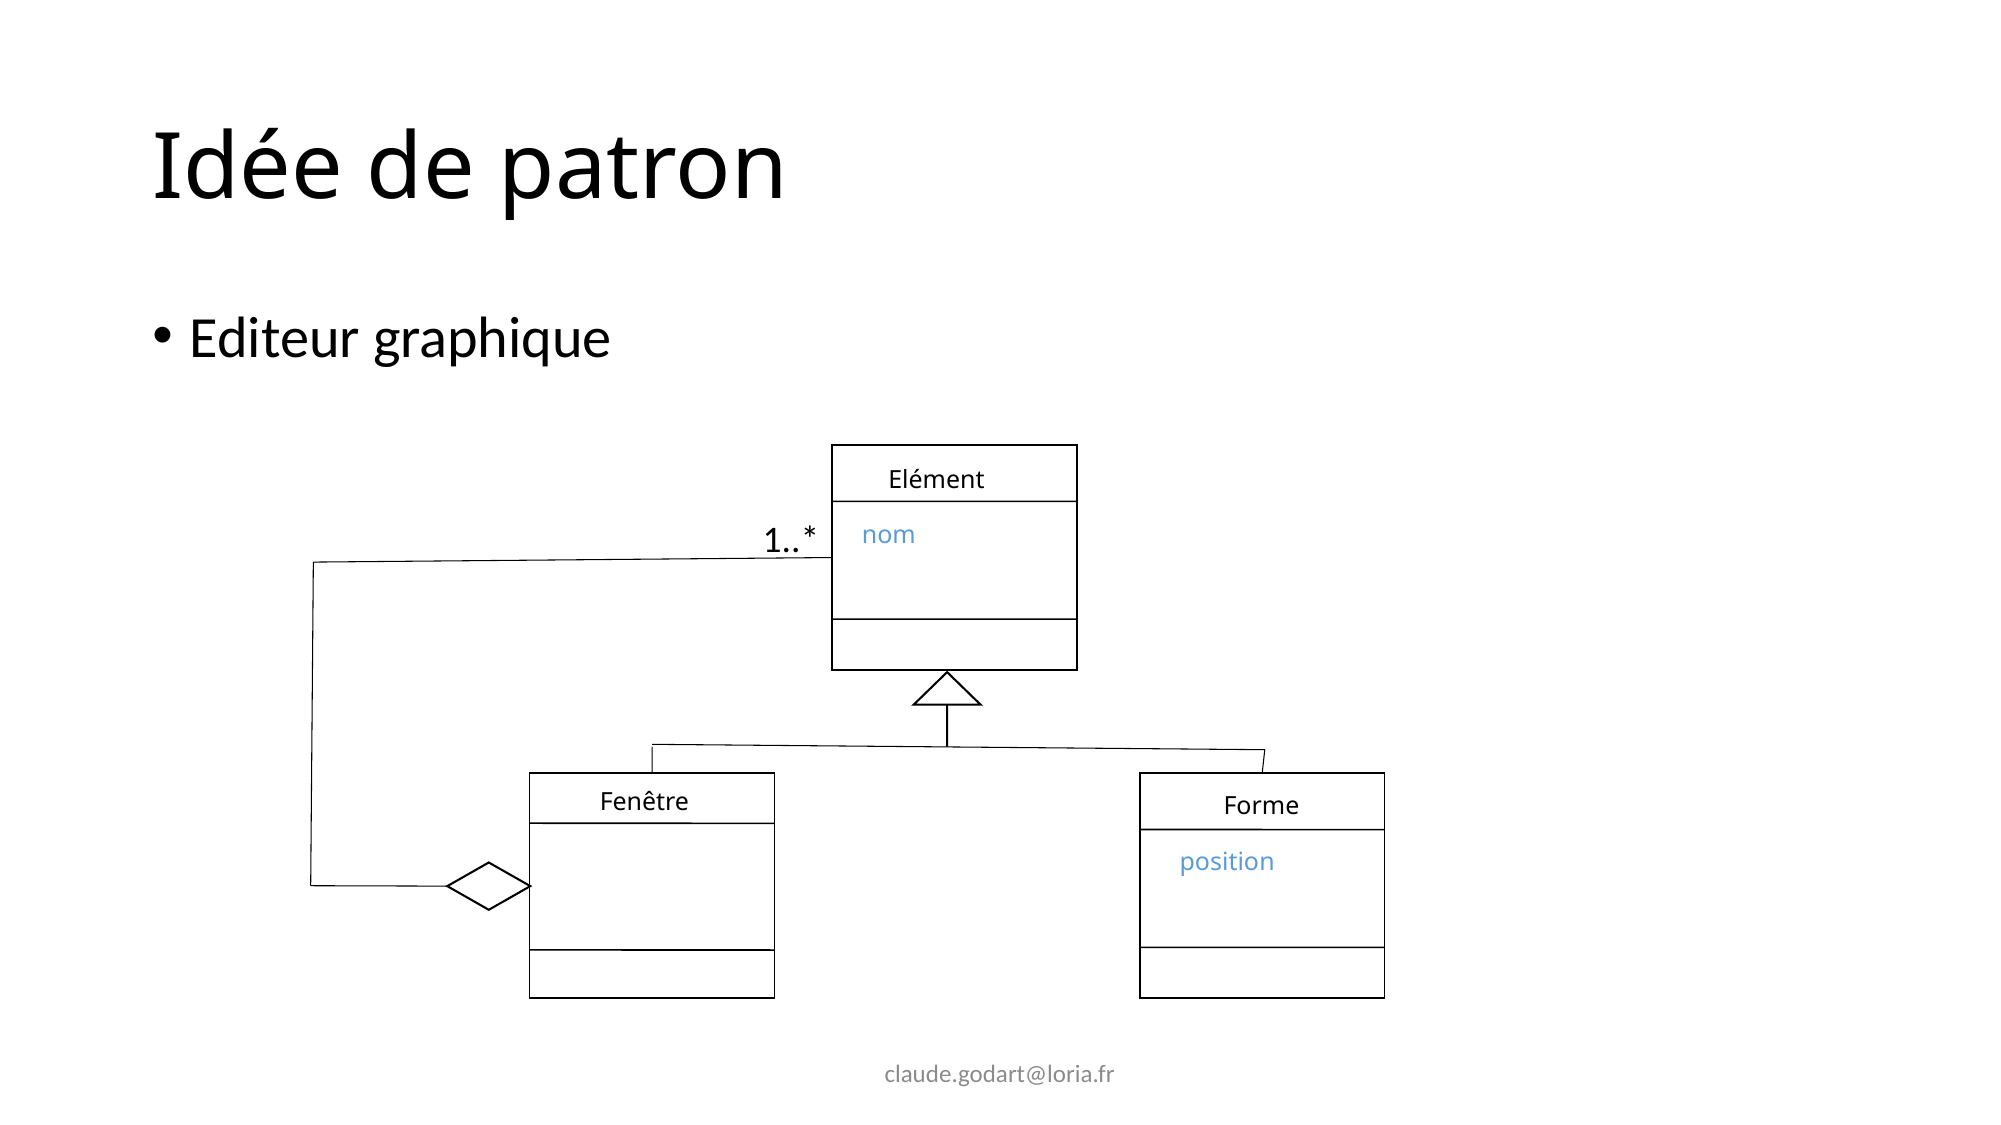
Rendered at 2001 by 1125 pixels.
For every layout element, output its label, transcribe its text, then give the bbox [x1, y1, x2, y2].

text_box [313, 557, 833, 563]
title Idée de patron [137, 59, 1863, 278]
text_box 1..* [747, 507, 835, 568]
text_box nom [847, 521, 1048, 585]
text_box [652, 744, 1265, 750]
text_box [529, 824, 775, 999]
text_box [310, 562, 314, 885]
text_box position [1164, 848, 1365, 912]
text_box Forme [1149, 789, 1374, 826]
footer claude.godart@loria.fr [662, 1042, 1338, 1103]
text_box [446, 861, 533, 911]
text_box [832, 620, 1077, 670]
text_box [1139, 948, 1385, 999]
text_box Elément [841, 463, 1032, 502]
text_box [911, 670, 984, 706]
text_box [1139, 830, 1385, 947]
list Editeur graphique [137, 299, 1863, 436]
text_box [529, 773, 775, 823]
text_box [1139, 773, 1385, 829]
text_box Fenêtre [529, 785, 760, 824]
text_box [832, 502, 1077, 619]
text_box [832, 445, 1077, 501]
